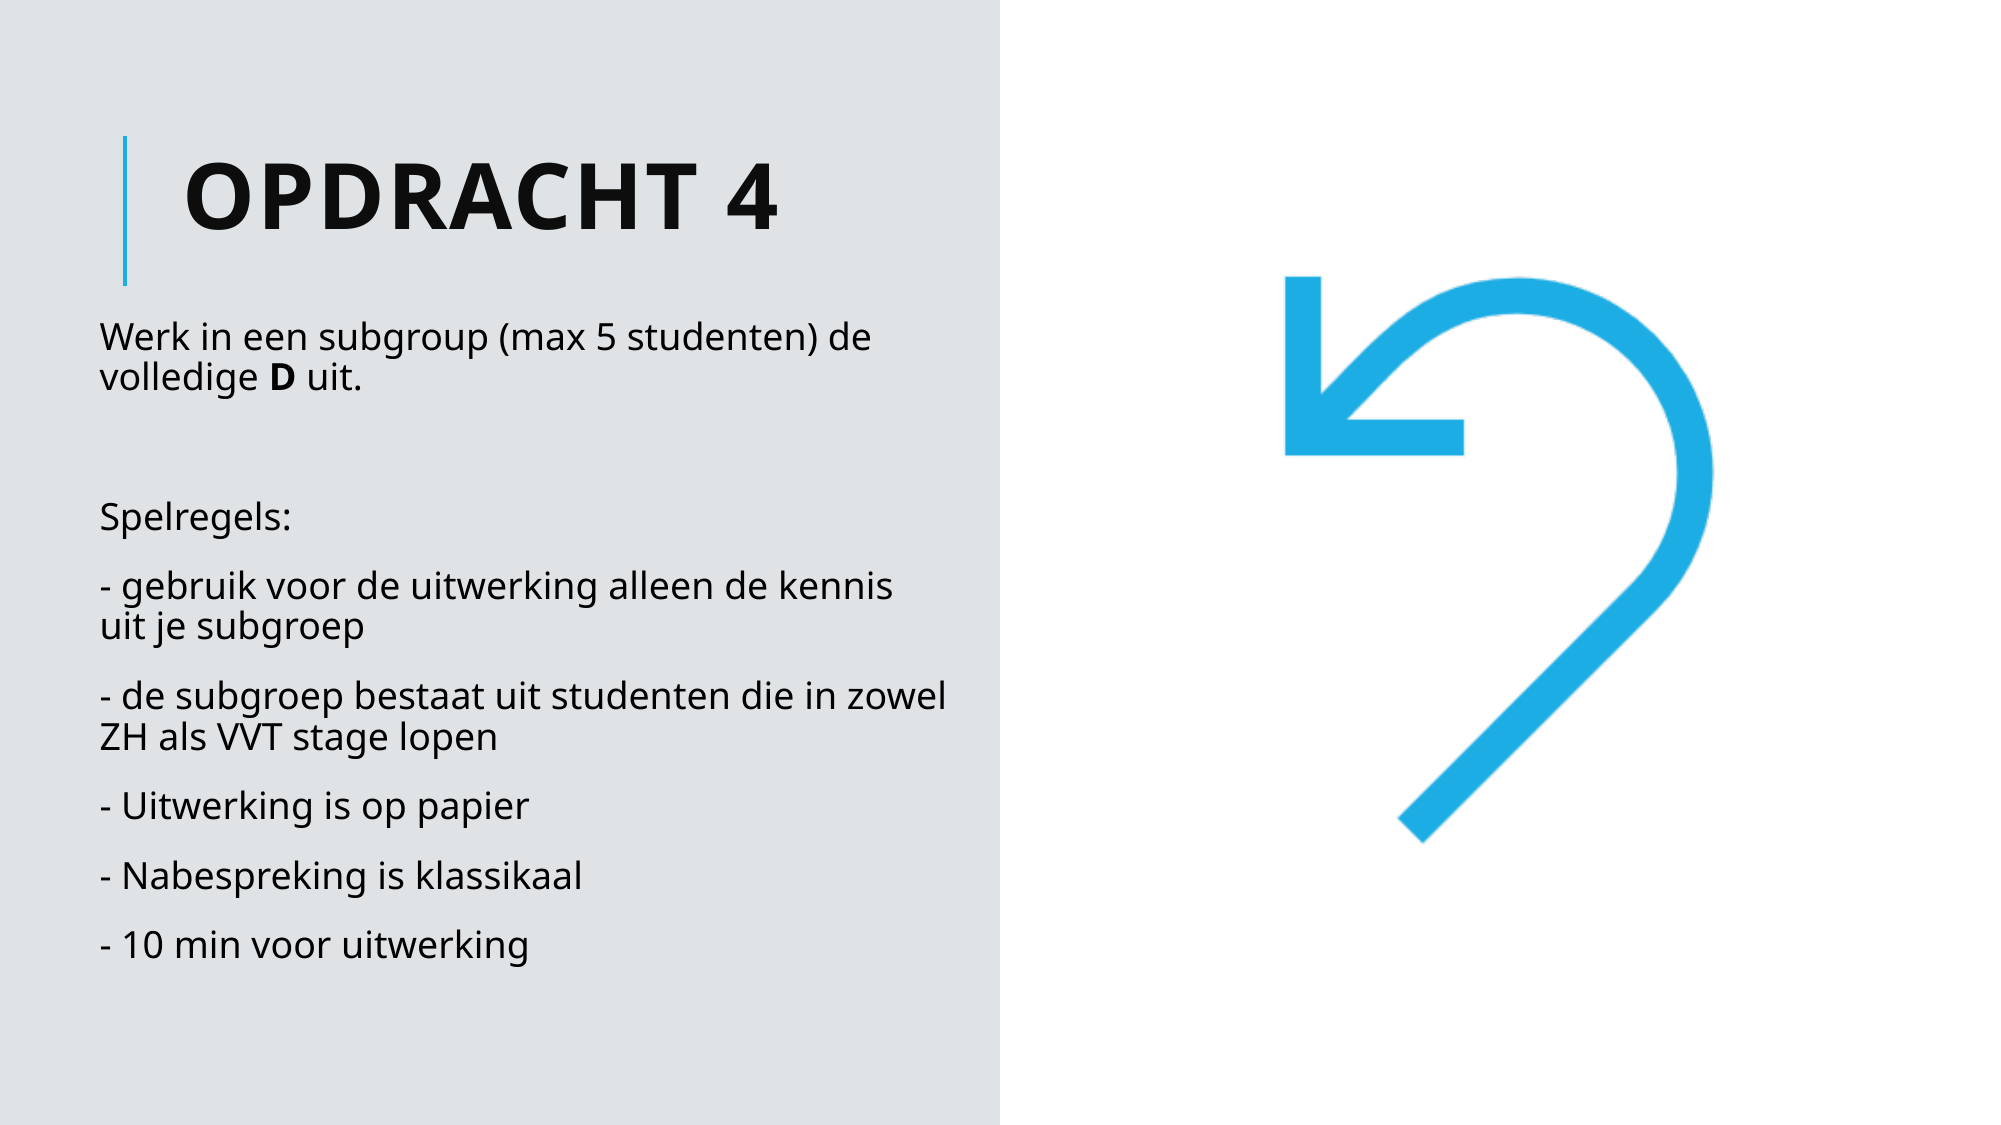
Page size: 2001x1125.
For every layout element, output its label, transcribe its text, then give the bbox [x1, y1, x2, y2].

text_box [0, 0, 1001, 1125]
title Opdracht 4 [168, 135, 888, 270]
list Werk in een subgroup (max 5 studenten) de volledige D uit. Spelregels: - gebruik voor de uitwerking alleen de kennis uit je subgroep - de subgroep bestaat uit studenten die in zowel ZH als VVT stage lopen - Uitwerking is op papier - Nabespreking is klassikaal - 10 min voor uitwerking [77, 310, 959, 1063]
picture [1157, 220, 1843, 906]
